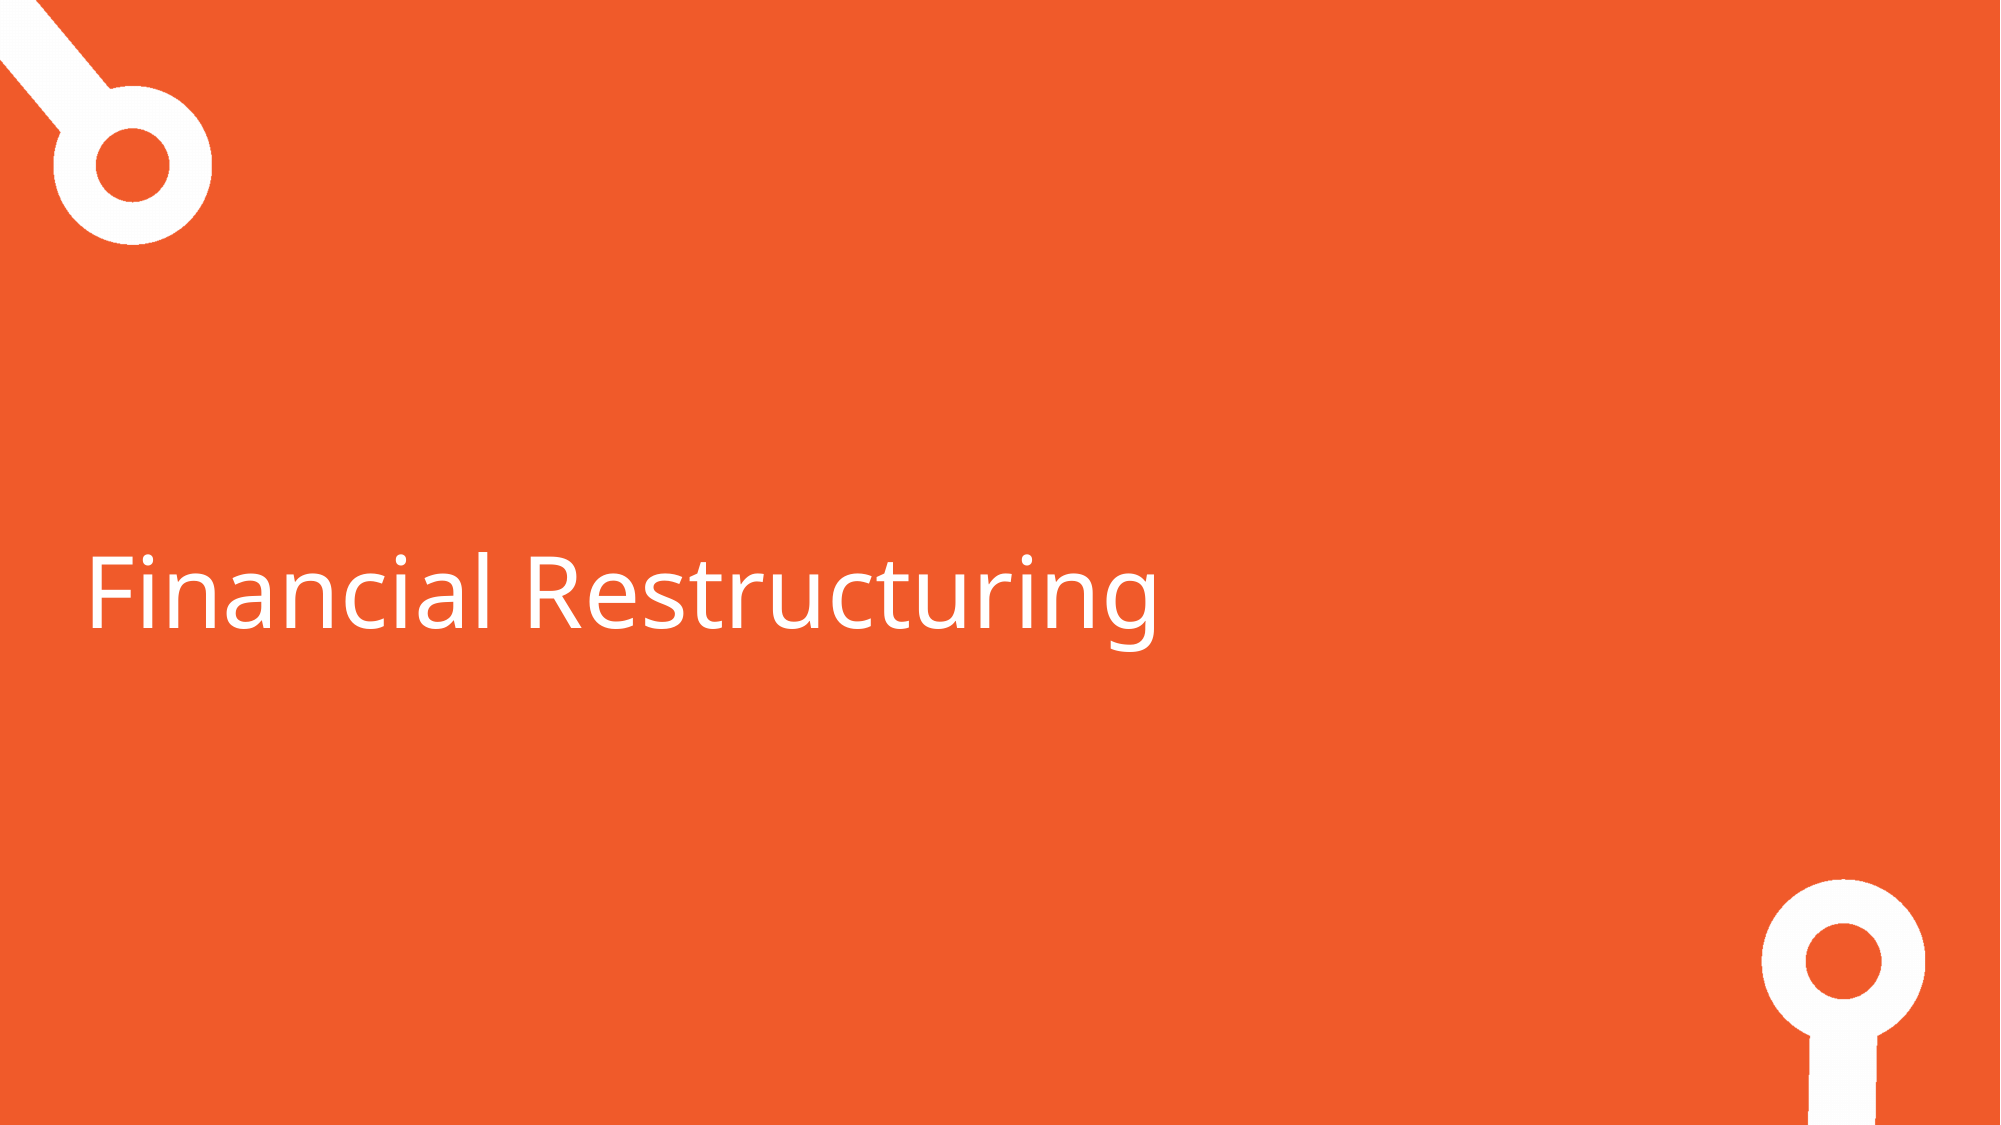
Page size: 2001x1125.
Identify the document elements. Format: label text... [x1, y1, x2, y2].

list Financial Restructuring [68, 466, 1680, 726]
picture [1652, 870, 2001, 1125]
picture [0, 0, 269, 308]
